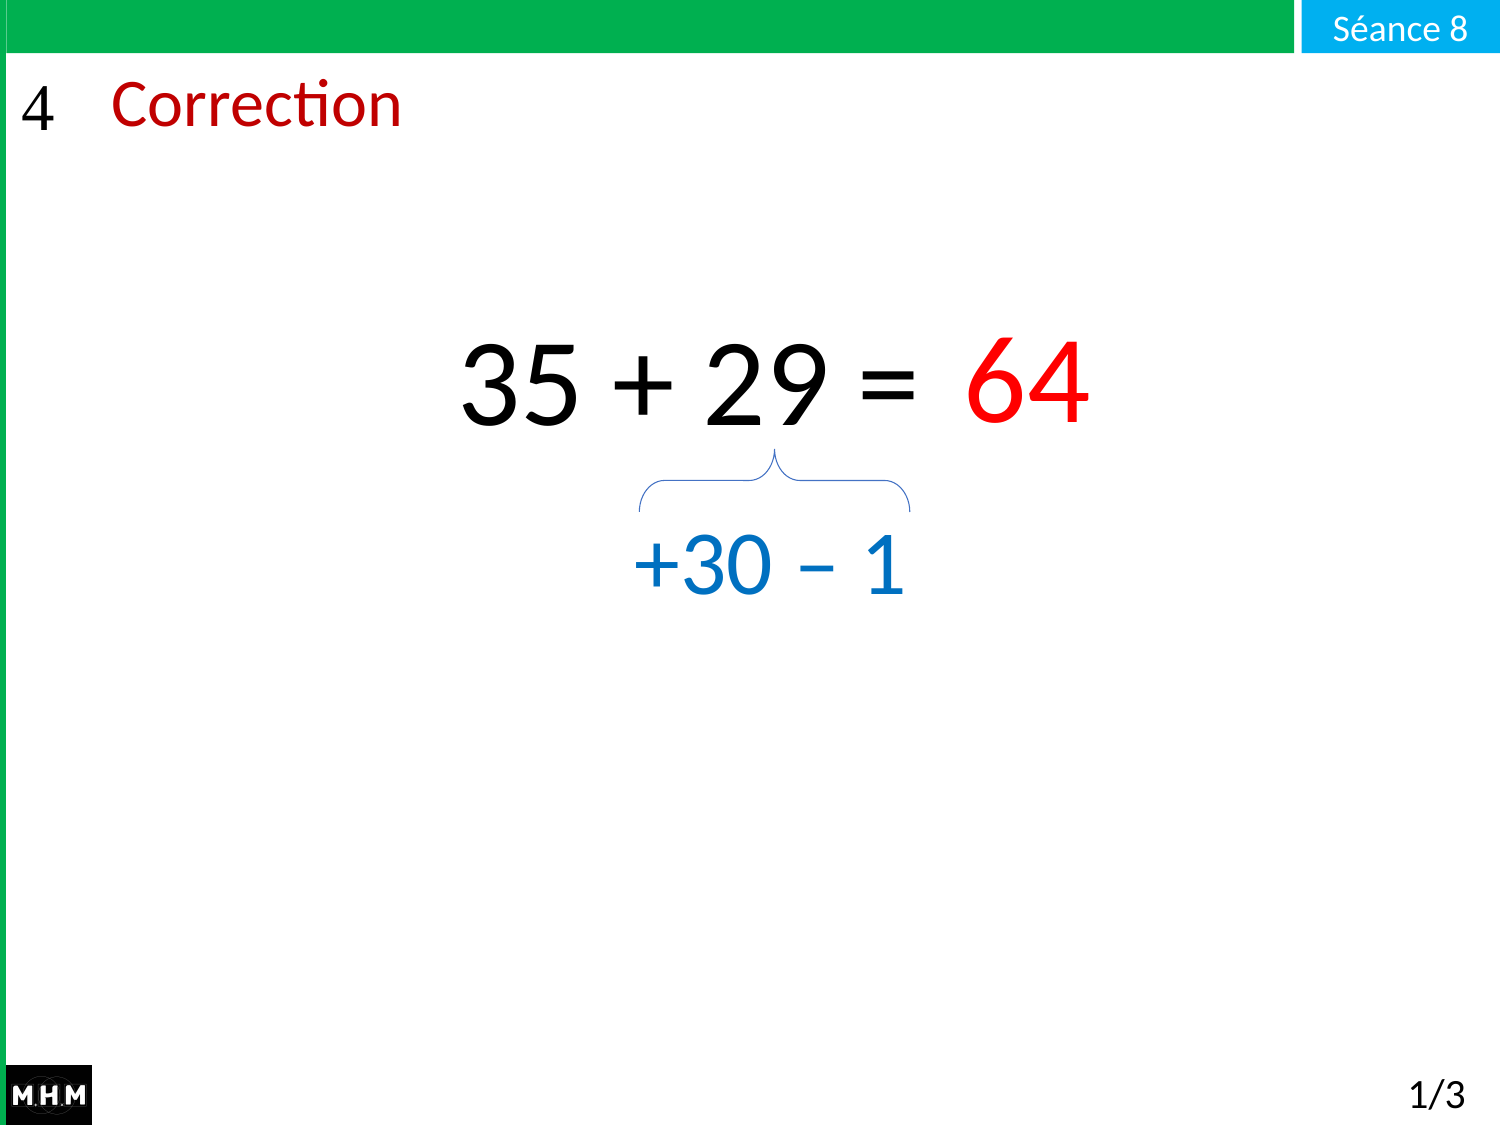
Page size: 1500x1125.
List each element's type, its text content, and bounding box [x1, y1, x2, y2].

picture [6, 1065, 92, 1125]
list 1/3 [1373, 1064, 1500, 1125]
title Correction [96, 60, 1391, 150]
text_box 64 [935, 290, 1119, 455]
text_box [638, 448, 911, 513]
text_box +30 – 1 [620, 495, 1420, 621]
text_box 35 + 29 = [442, 292, 1243, 458]
